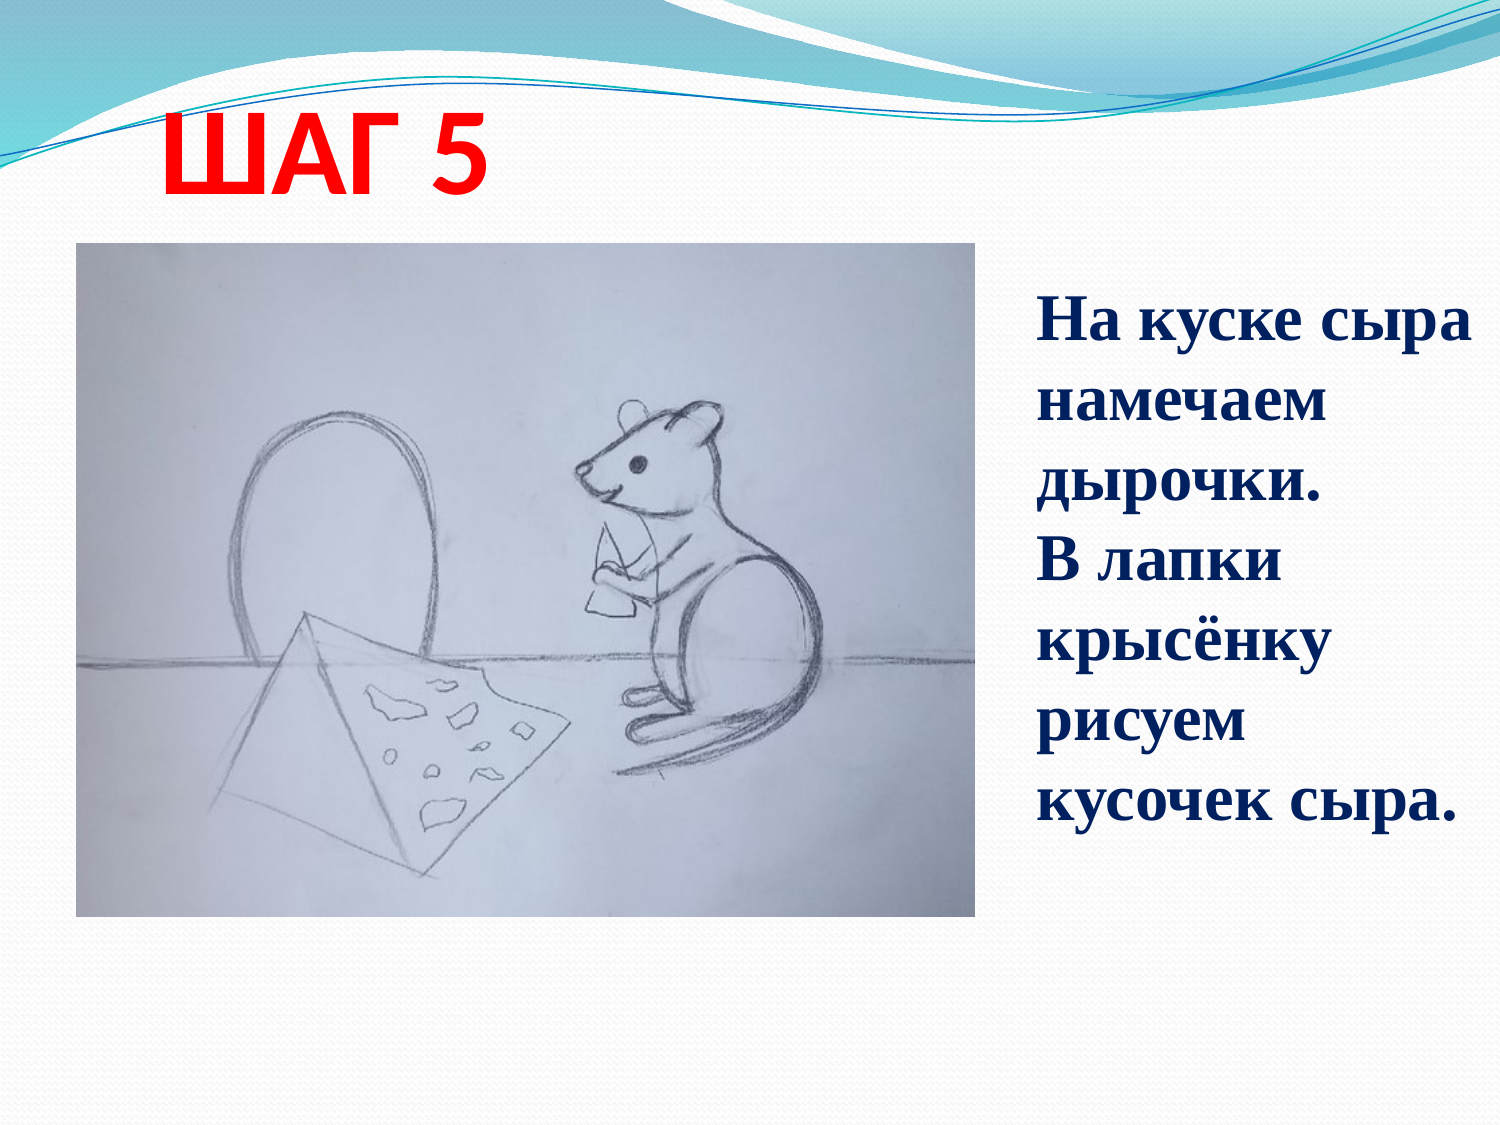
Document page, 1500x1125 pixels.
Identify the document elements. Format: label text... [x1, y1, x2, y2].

text_box На куске сыра намечаем дырочки. В лапки крысёнку рисуем кусочек сыра. [1021, 266, 1500, 841]
title ШАГ 5 [159, 30, 1425, 220]
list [76, 243, 975, 918]
